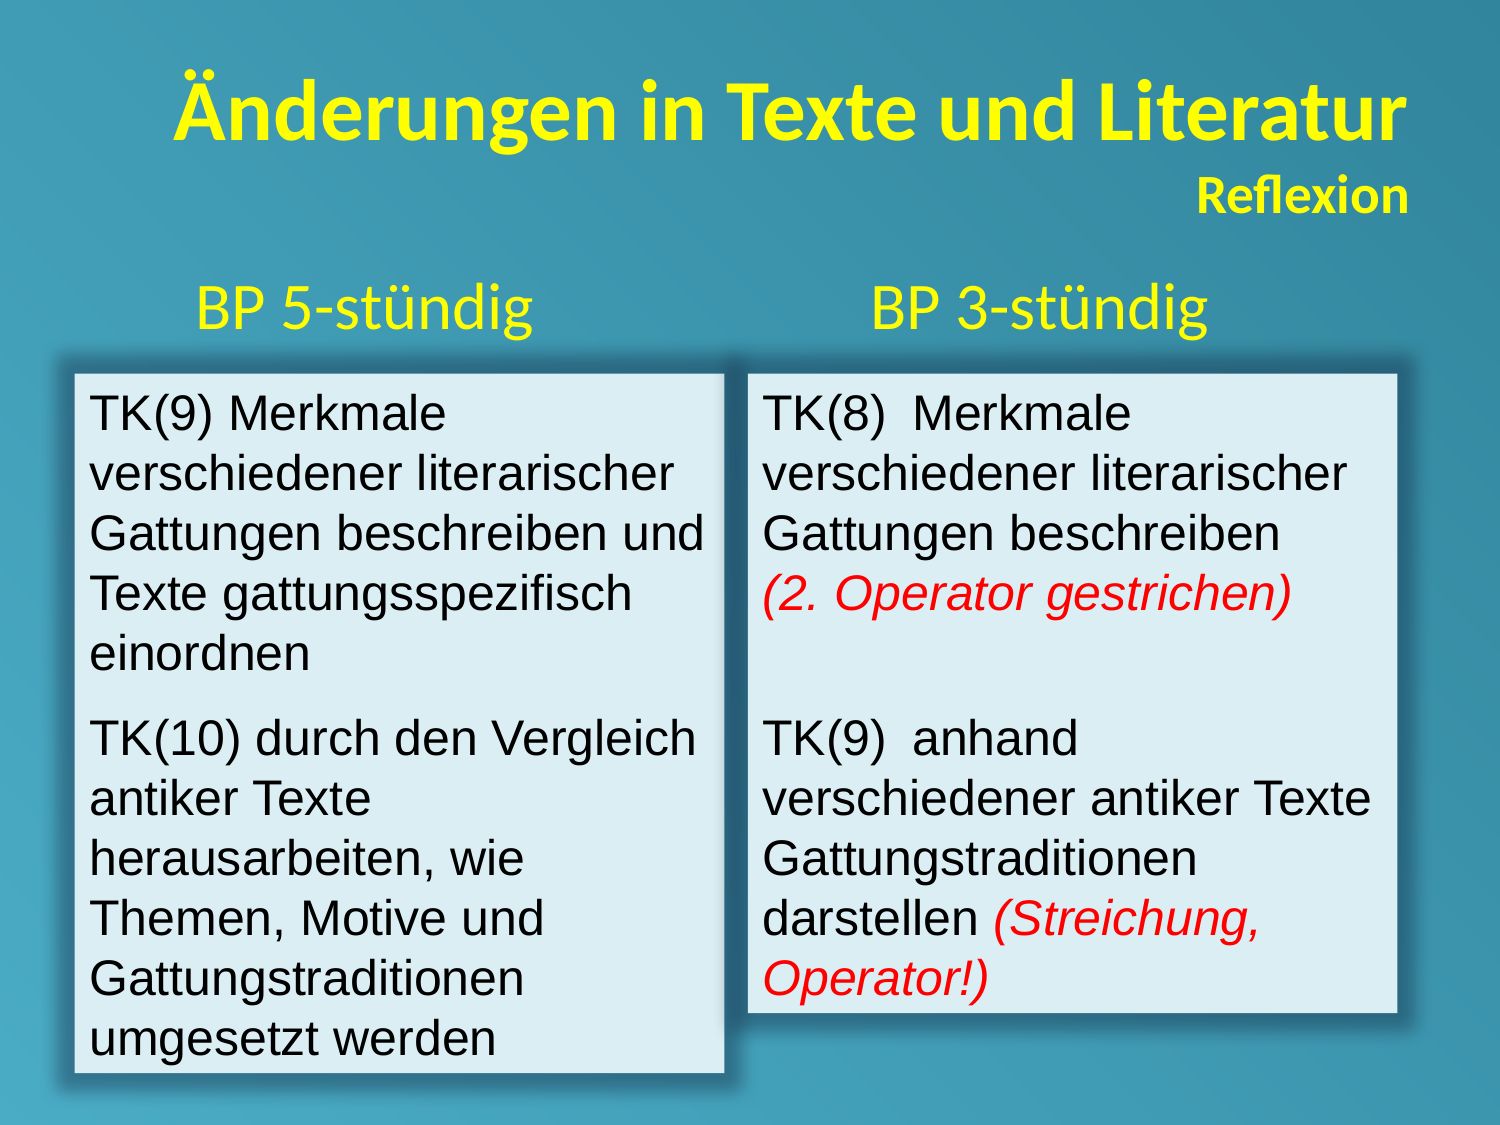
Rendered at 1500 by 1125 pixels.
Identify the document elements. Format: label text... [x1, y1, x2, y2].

list BP 5-stündig BP 3-stündig [75, 255, 1425, 352]
text_box TK(9) Merkmale verschiedener literarischer Gattungen beschreiben und Texte gattungsspezifisch einordnen TK(10) durch den Vergleich antiker Texte herausarbeiten, wie Themen, Motive und Gattungstraditionen umgesetzt werden [74, 373, 725, 1074]
title Änderungen in Texte und Literatur Reflexion [75, 45, 1425, 233]
text_box TK(8) Merkmale verschiedener literarischer Gattungen beschreiben (2. Operator gestrichen) TK(9) anhand verschiedener antiker Texte Gattungstraditionen darstellen (Streichung, Operator!) [747, 373, 1398, 1014]
